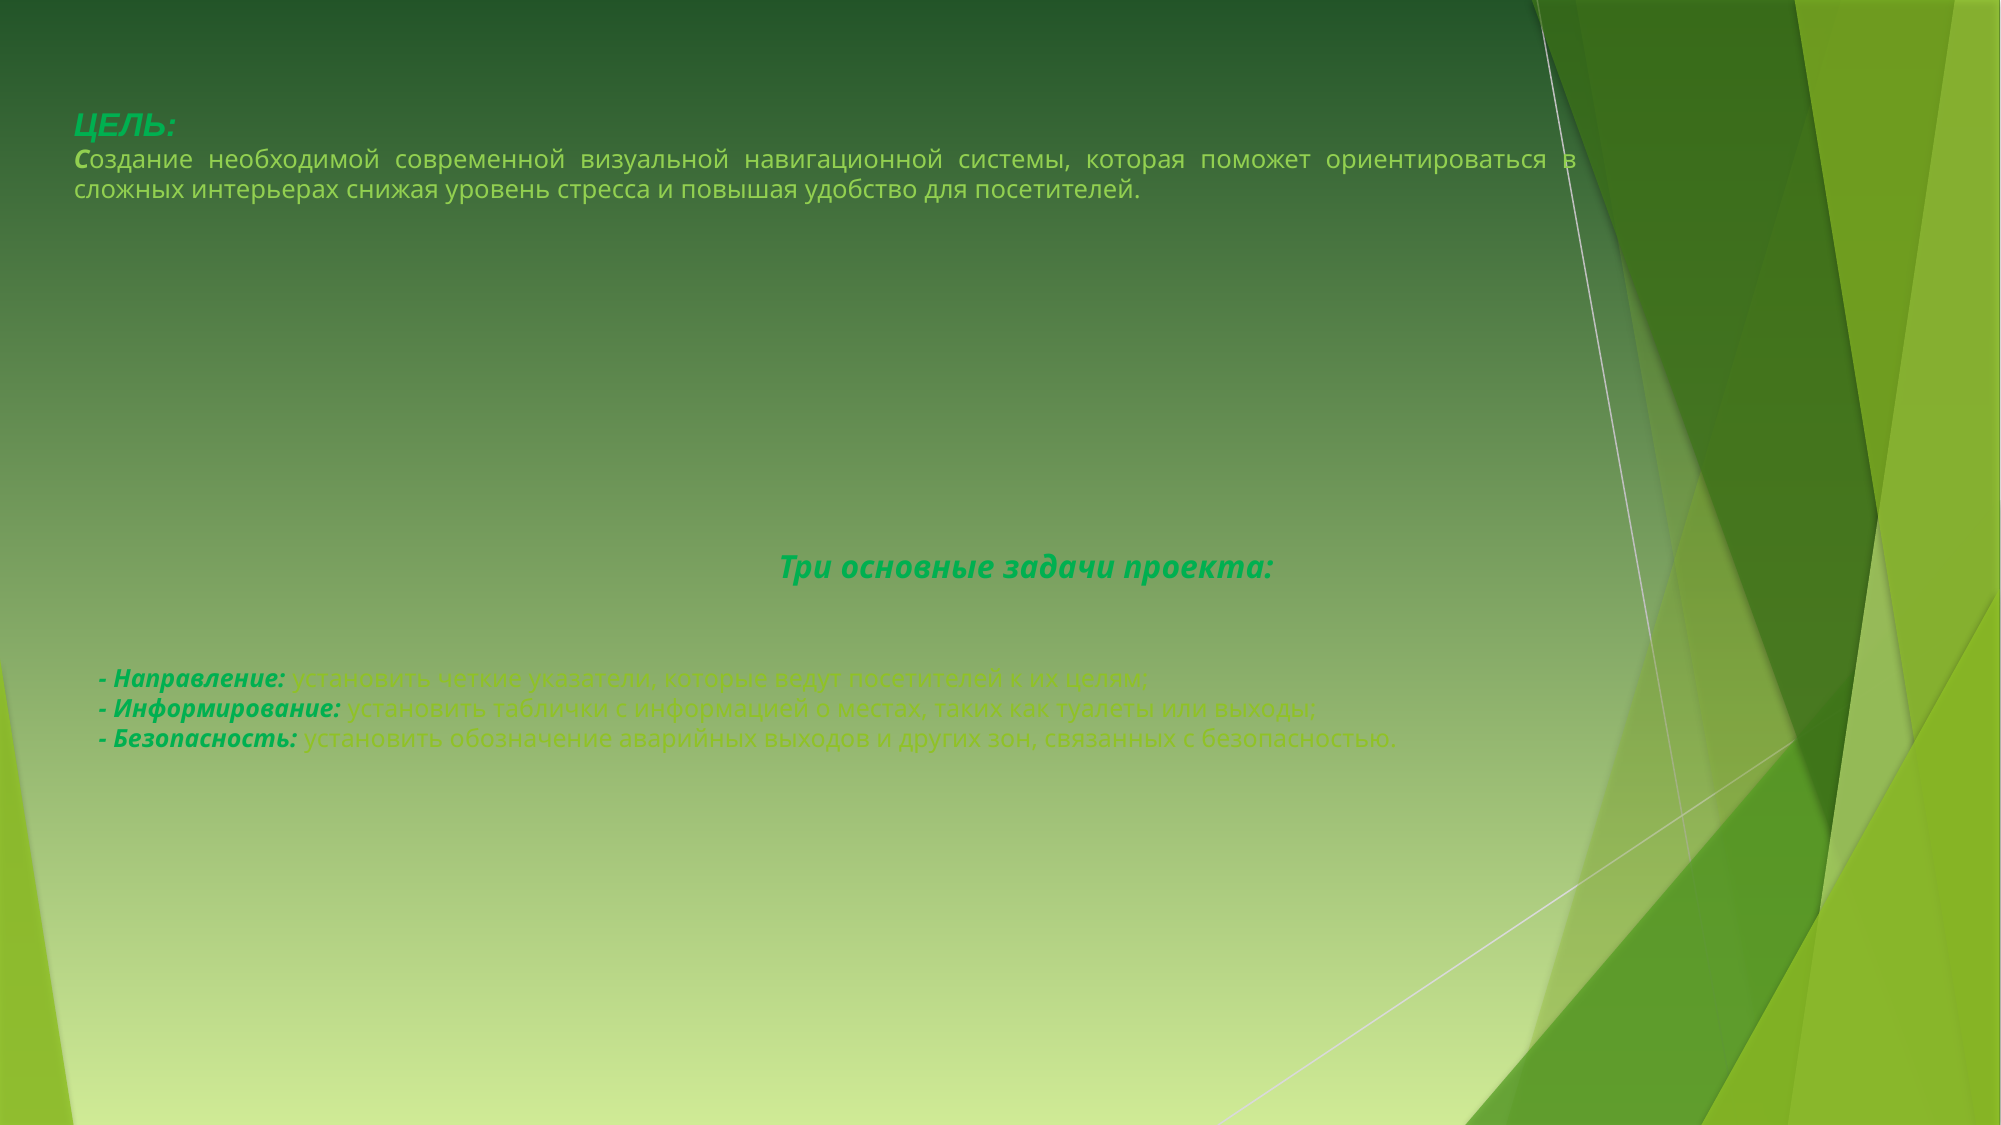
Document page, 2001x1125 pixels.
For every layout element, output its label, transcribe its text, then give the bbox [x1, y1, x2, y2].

text_box [108, 123, 1643, 262]
title ЦЕЛЬ: Создание необходимой современной визуальной навигационной системы, которая поможет ориентироваться в сложных интерьерах снижая уровень стресса и повышая удобство для посетителей. [58, 73, 1593, 212]
text_box Три основные задачи проекта: - Направление: установить четкие указатели, которые ведут посетителей к их целям; - Информирование: установить таблички с информацией о местах, таких как туалеты или выходы; - Безопасность: установить обозначение аварийных выходов и других зон, связанных с безопасностью. [83, 539, 1977, 768]
text_box [83, 98, 1618, 237]
